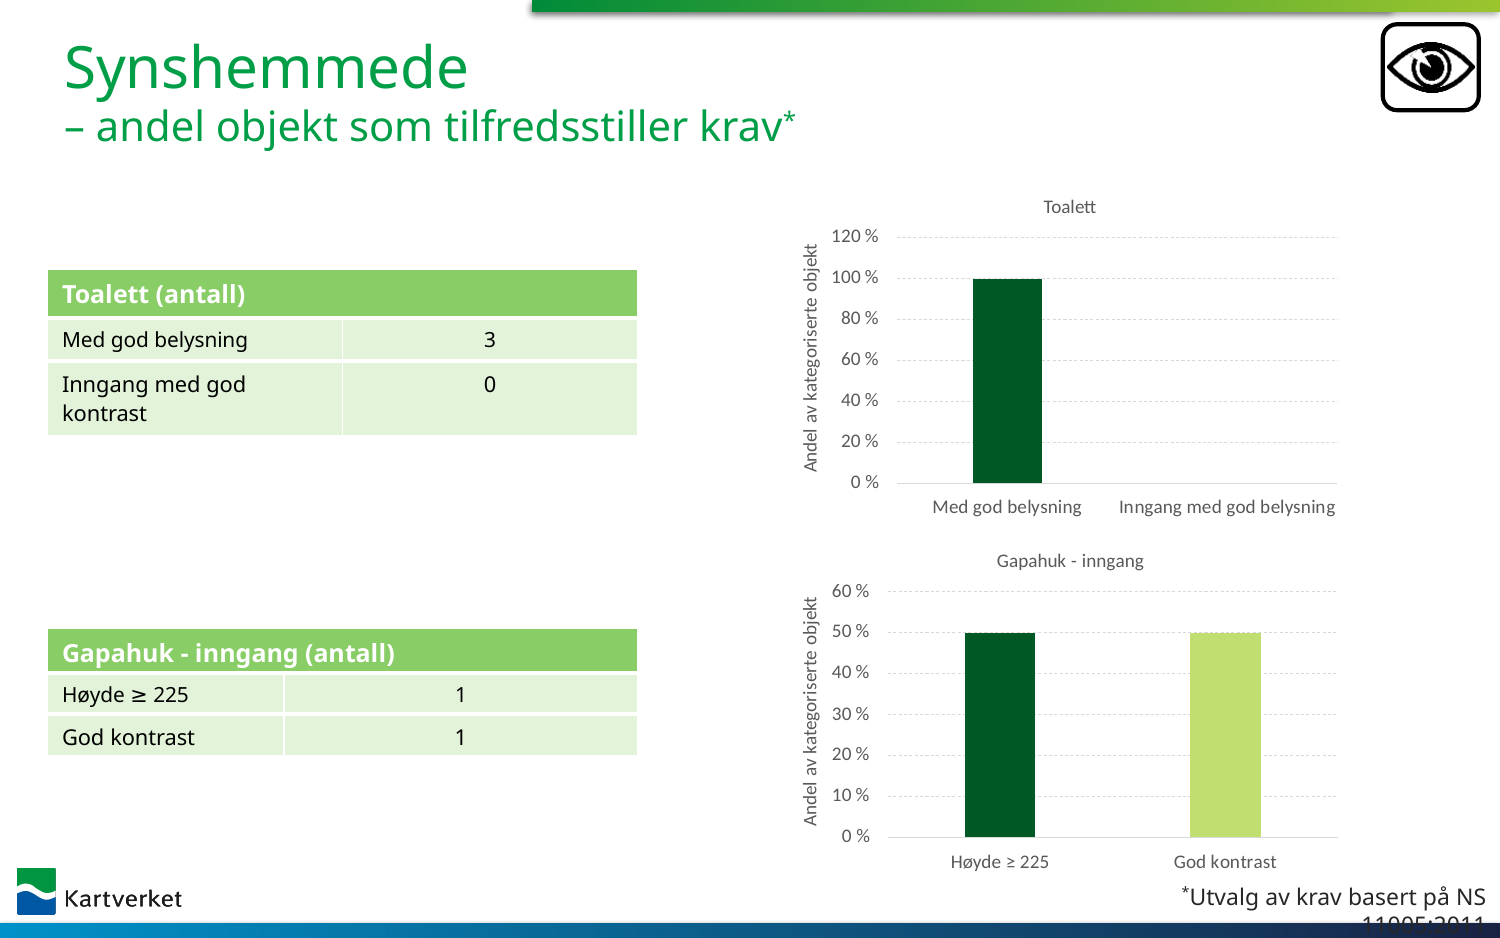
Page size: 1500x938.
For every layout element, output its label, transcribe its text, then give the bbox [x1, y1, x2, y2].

picture [791, 541, 1349, 880]
table_header Toalett (antall) [48, 270, 637, 316]
table_cell Med god belysning [48, 320, 342, 359]
text_box *Utvalg av krav basert på NS 11005:2011 [1068, 873, 1500, 938]
text_box Synshemmede – andel objekt som tilfredsstiller krav* [49, 24, 1431, 158]
table_cell God kontrast [48, 716, 283, 755]
table_header Gapahuk - inngang (antall) [48, 629, 637, 671]
table_cell 1 [285, 675, 637, 712]
table_cell 1 [285, 716, 637, 755]
table_cell Høyde ≥ 225 [48, 675, 283, 712]
picture [791, 187, 1348, 526]
table_cell Inngang med god kontrast [48, 363, 342, 435]
table_cell 0 [343, 363, 637, 435]
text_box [1382, 24, 1480, 111]
table_cell 3 [343, 320, 637, 359]
